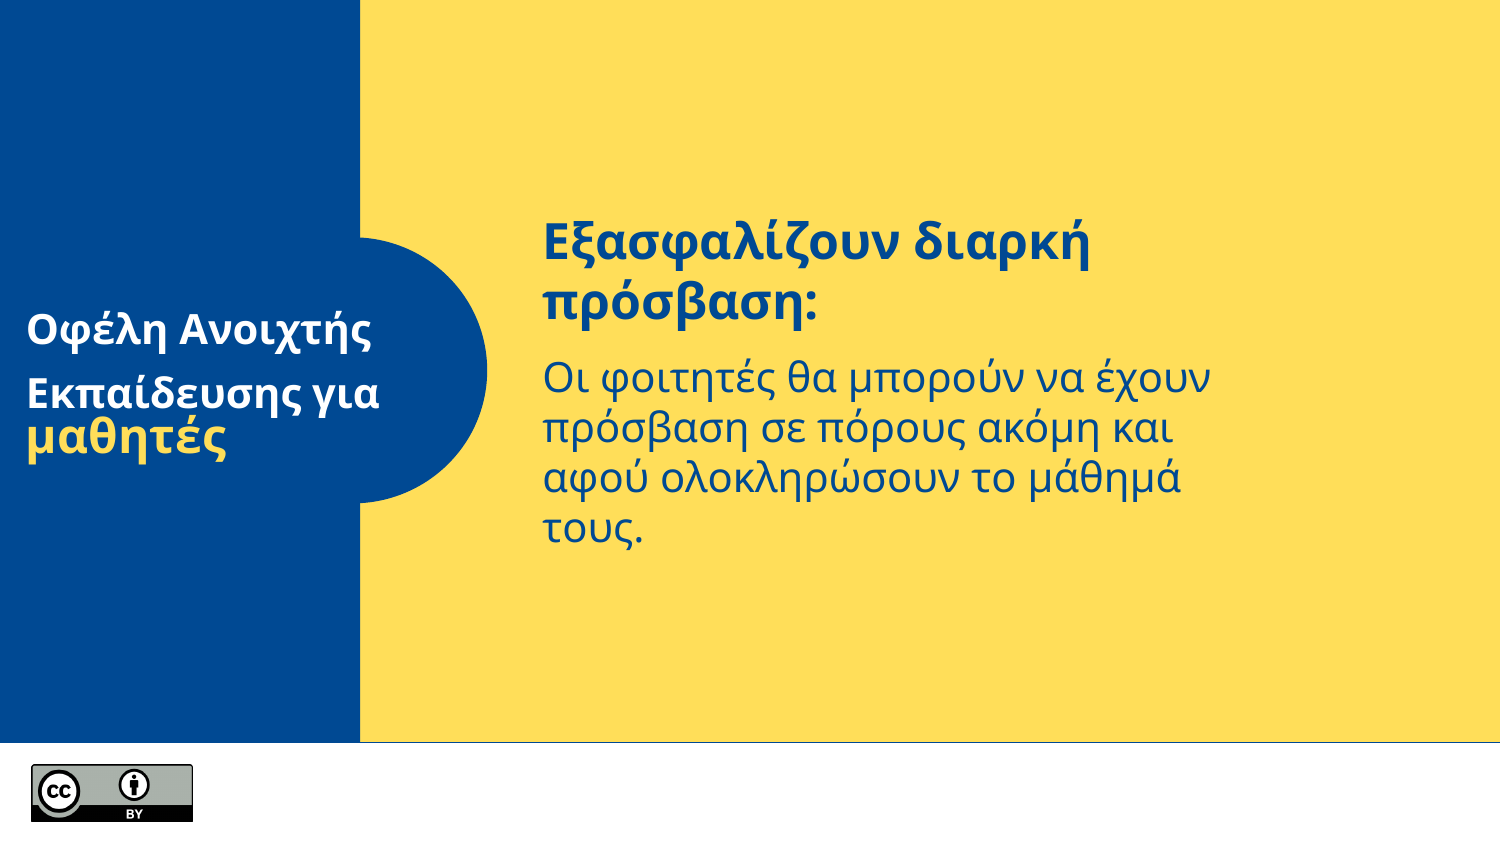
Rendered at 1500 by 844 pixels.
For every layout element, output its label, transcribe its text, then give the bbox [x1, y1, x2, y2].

text_box [0, 0, 361, 742]
text_box [259, 237, 446, 274]
picture [31, 764, 193, 822]
text_box Οφέλη Ανοιχτής Εκπαίδευσης για μαθητές [10, 274, 488, 479]
text_box [274, 479, 431, 504]
text_box Εξασφαλίζουν διαρκή πρόσβαση: Οι φοιτητές θα μπορούν να έχουν πρόσβαση σε πόρους ακόμη και αφού ολοκληρώσουν το μάθημά τους. [527, 194, 1306, 566]
text_box [0, 750, 1500, 844]
